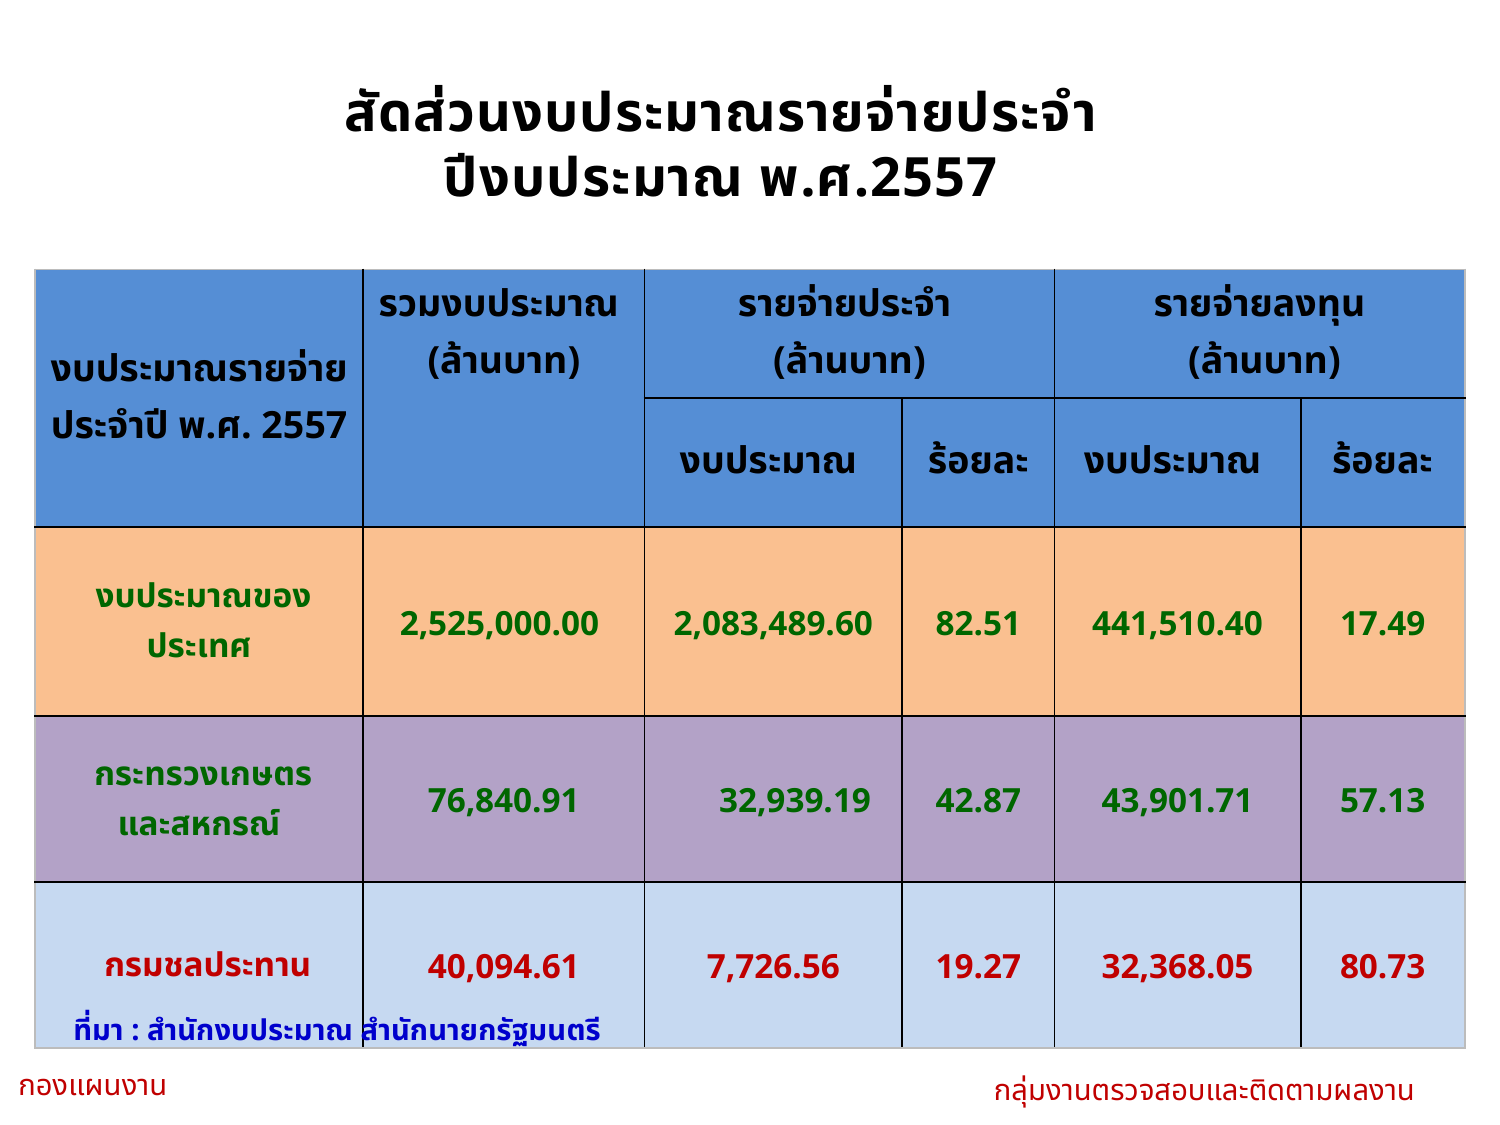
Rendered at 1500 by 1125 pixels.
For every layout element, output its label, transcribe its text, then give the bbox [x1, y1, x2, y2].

table_cell กรมชลประทาน [36, 883, 362, 1047]
text_box กองแผนงาน [3, 1059, 183, 1109]
text_box กลุ่มงานตรวจสอบและติดตามผลงาน [979, 1064, 1431, 1115]
table_header รายจ่ายประจำ (ล้านบาท) [645, 270, 1054, 397]
table_cell 43,901.71 [1055, 717, 1300, 881]
table_cell 2,083,489.60 [645, 528, 901, 715]
text_box สัดส่วนงบประมาณรายจ่ายประจำ ปีงบประมาณ พ.ศ.2557 [46, 70, 1395, 211]
table_cell 32,368.05 [1055, 883, 1300, 1003]
table_header งบประมาณรายจ่ายประจำปี พ.ศ. 2557 [36, 270, 362, 526]
table_cell 76,840.91 [364, 717, 644, 881]
table_cell 80.73 [1302, 883, 1464, 1003]
table_cell 7,726.56 [645, 883, 901, 1003]
table_header รายจ่ายลงทุน (ล้านบาท) [1055, 270, 1464, 397]
table_header รวมงบประมาณ (ล้านบาท) [364, 270, 644, 526]
table_cell 42.87 [903, 717, 1054, 881]
table_cell งบประมาณ [645, 399, 901, 526]
table_cell 40,094.61 [364, 883, 644, 1003]
table_cell 2,525,000.00 [364, 528, 644, 715]
table_cell ร้อยละ [903, 399, 1054, 526]
table_cell 441,510.40 [1055, 528, 1300, 715]
table_cell งบประมาณ [1055, 399, 1300, 526]
table_cell ร้อยละ [1302, 399, 1464, 526]
table_cell 17.49 [1302, 528, 1464, 715]
table_cell 57.13 [1302, 717, 1464, 881]
table_cell งบประมาณของประเทศ [36, 528, 362, 715]
table_cell 19.27 [903, 883, 1054, 1003]
text_box ที่มา : สำนักงบประมาณ สำนักนายกรัฐมนตรี [58, 1003, 1465, 1054]
table_cell 32,939.19 [645, 717, 901, 881]
table_cell กระทรวงเกษตร และสหกรณ์ [36, 717, 362, 881]
table_cell 82.51 [903, 528, 1054, 715]
